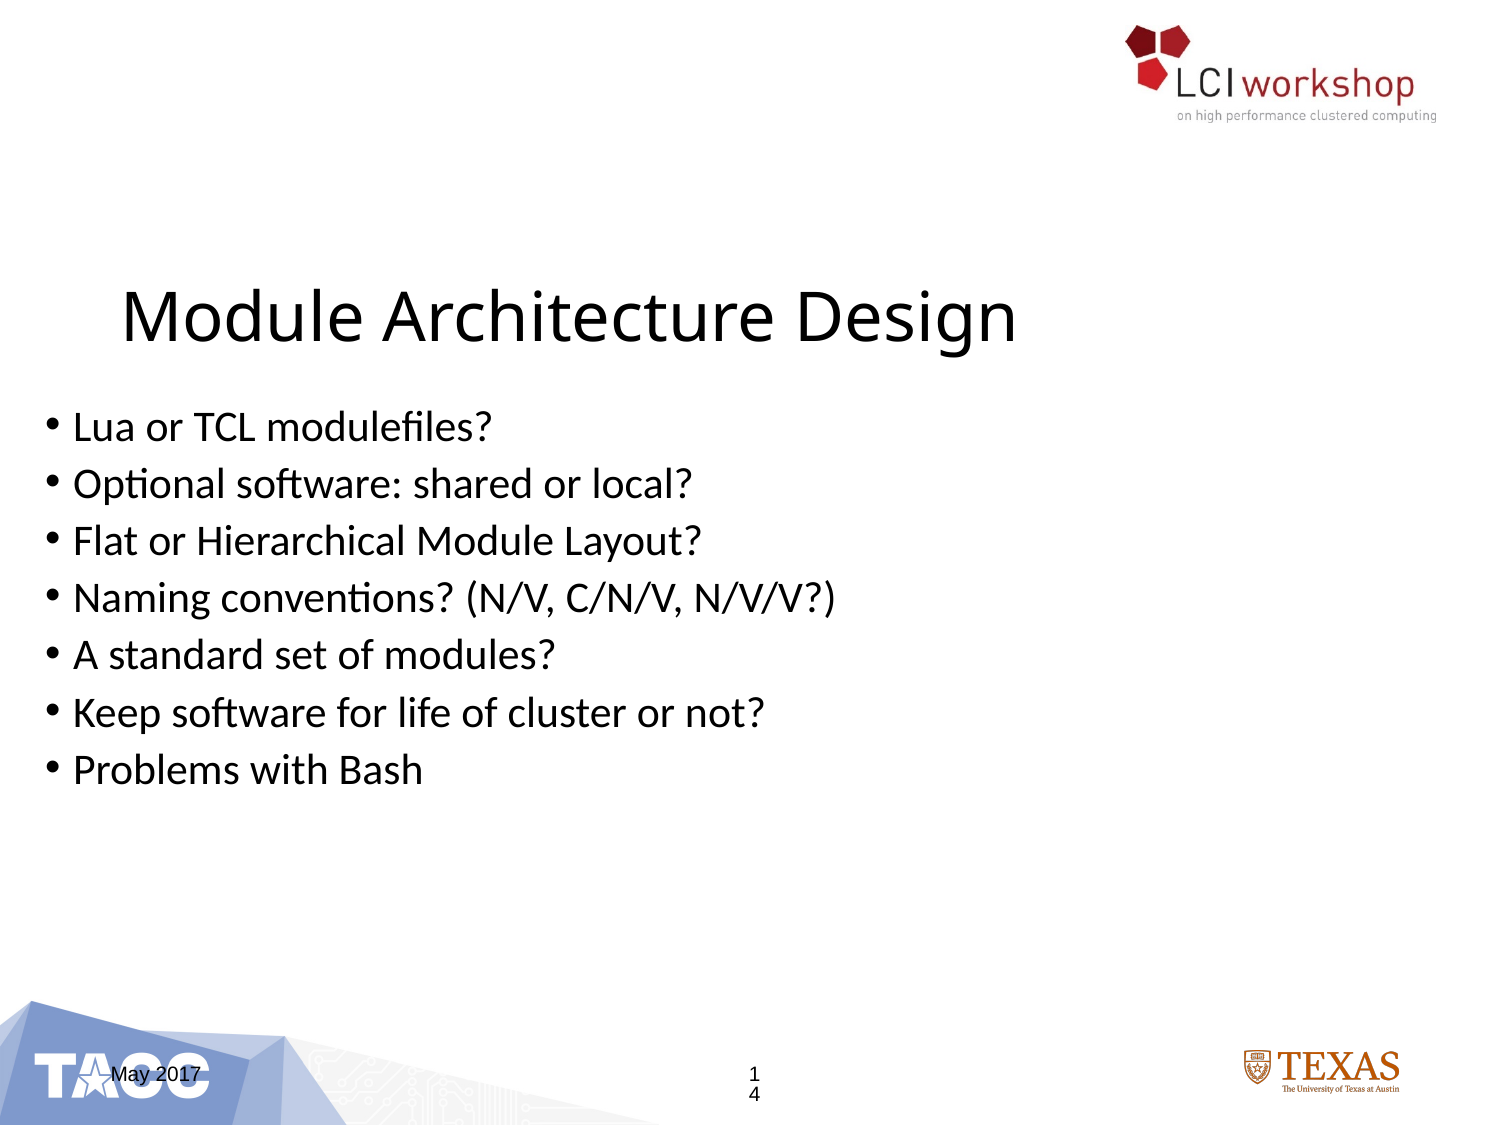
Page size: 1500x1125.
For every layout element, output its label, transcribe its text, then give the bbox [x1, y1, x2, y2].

picture [1125, 25, 1436, 123]
slide_number 14 [740, 1053, 771, 1092]
picture [0, 999, 659, 1125]
text_box May 2017 [103, 1052, 441, 1093]
list Lua or TCL modulefiles? Optional software: shared or local? Flat or Hierarchical Module Layout? Naming conventions? (N/V, C/N/V, N/V/V?) A standard set of modules? Keep software for life of cluster or not? Problems with Bash [36, 399, 1463, 830]
title Module Architecture Design [111, 236, 1426, 399]
picture [1210, 1017, 1433, 1125]
